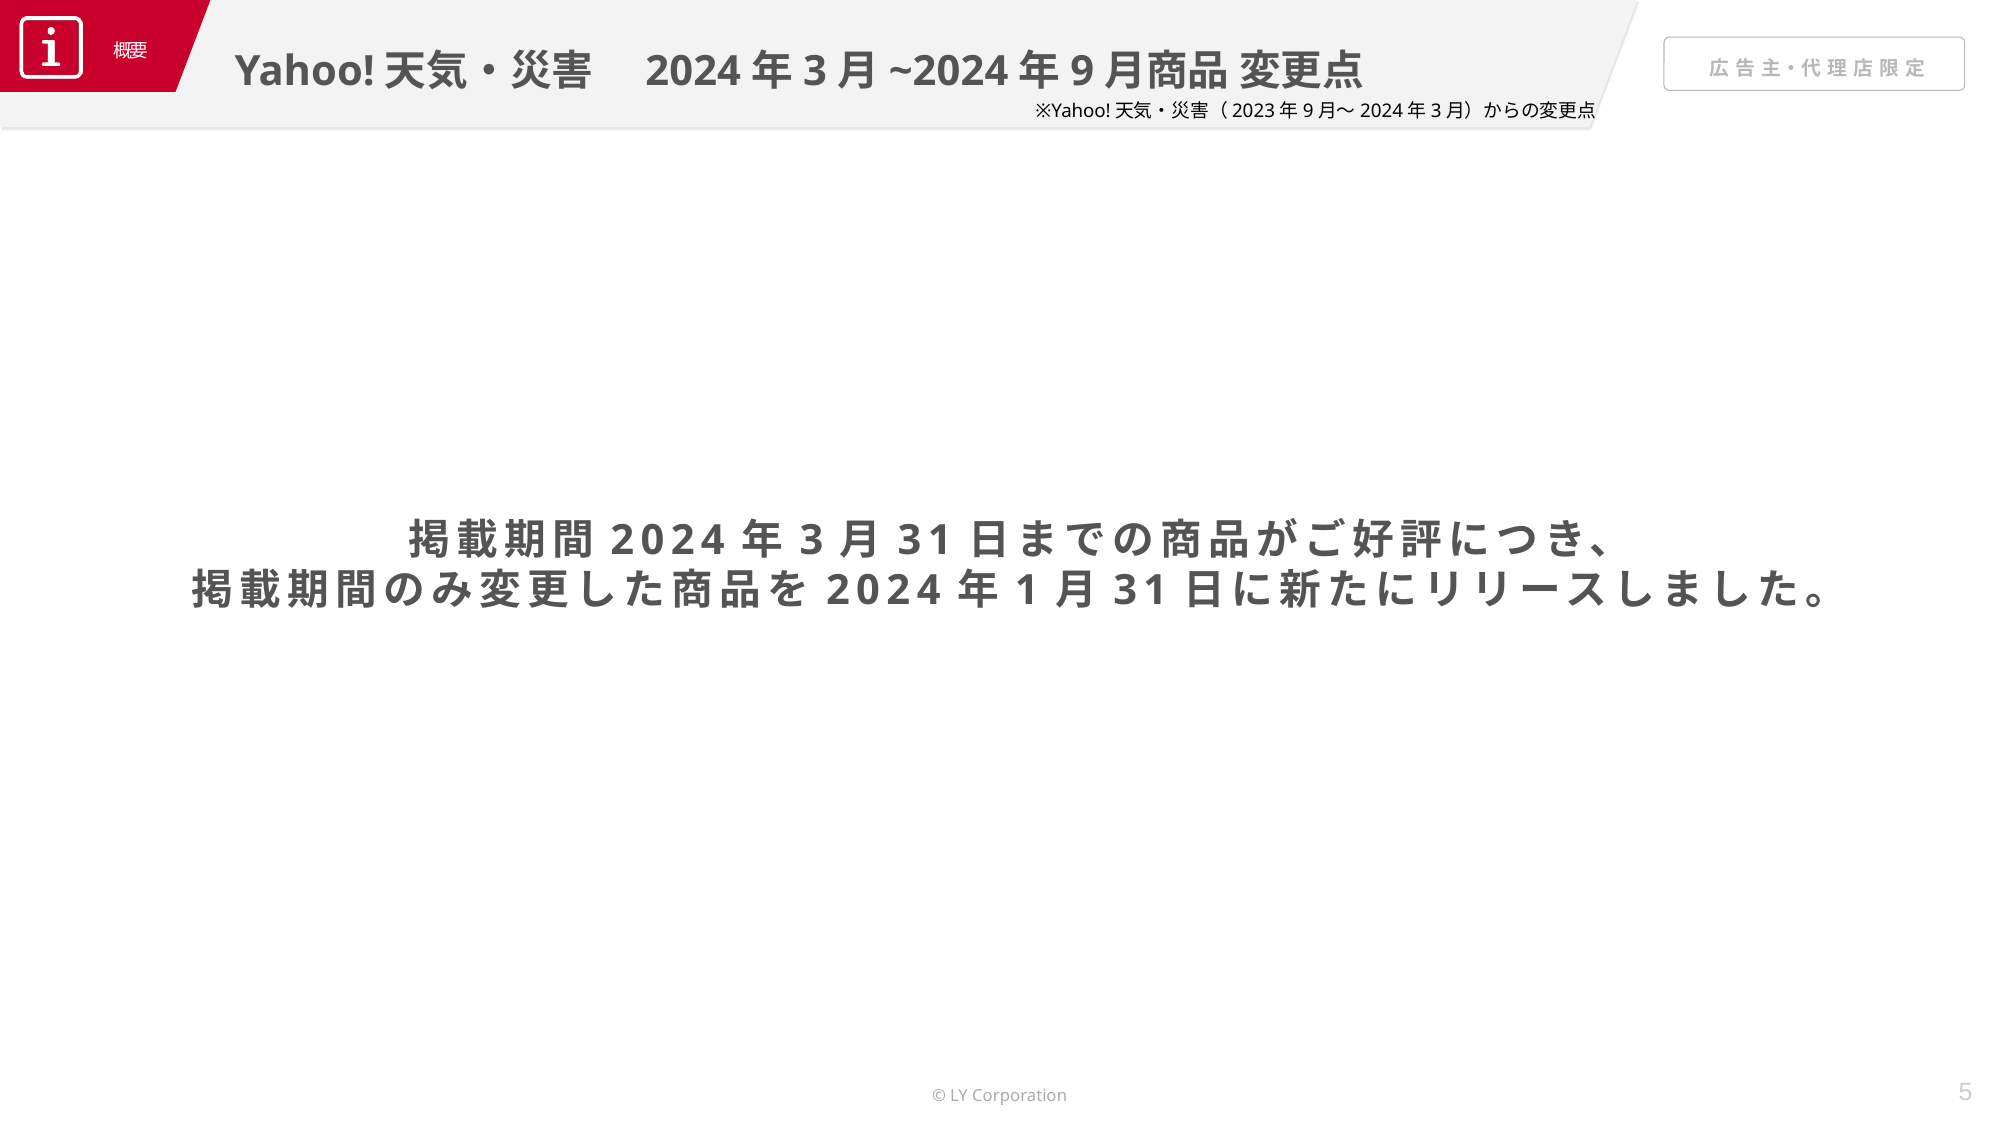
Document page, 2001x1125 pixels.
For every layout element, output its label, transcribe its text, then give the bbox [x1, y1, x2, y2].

picture [8, 4, 92, 87]
list 概要 [98, 12, 170, 81]
list Yahoo!天気・災害 2024年3月~2024年9月商品 変更点 [234, 41, 1570, 97]
text_box 掲載期間2024年3月31日までの商品がご好評につき、 掲載期間のみ変更した商品を2024年1月31日に新たにリリースしました。 [98, 509, 1942, 615]
text_box ※Yahoo!天気・災害（2023年9月～2024年3月）からの変更点 [1035, 96, 1615, 122]
